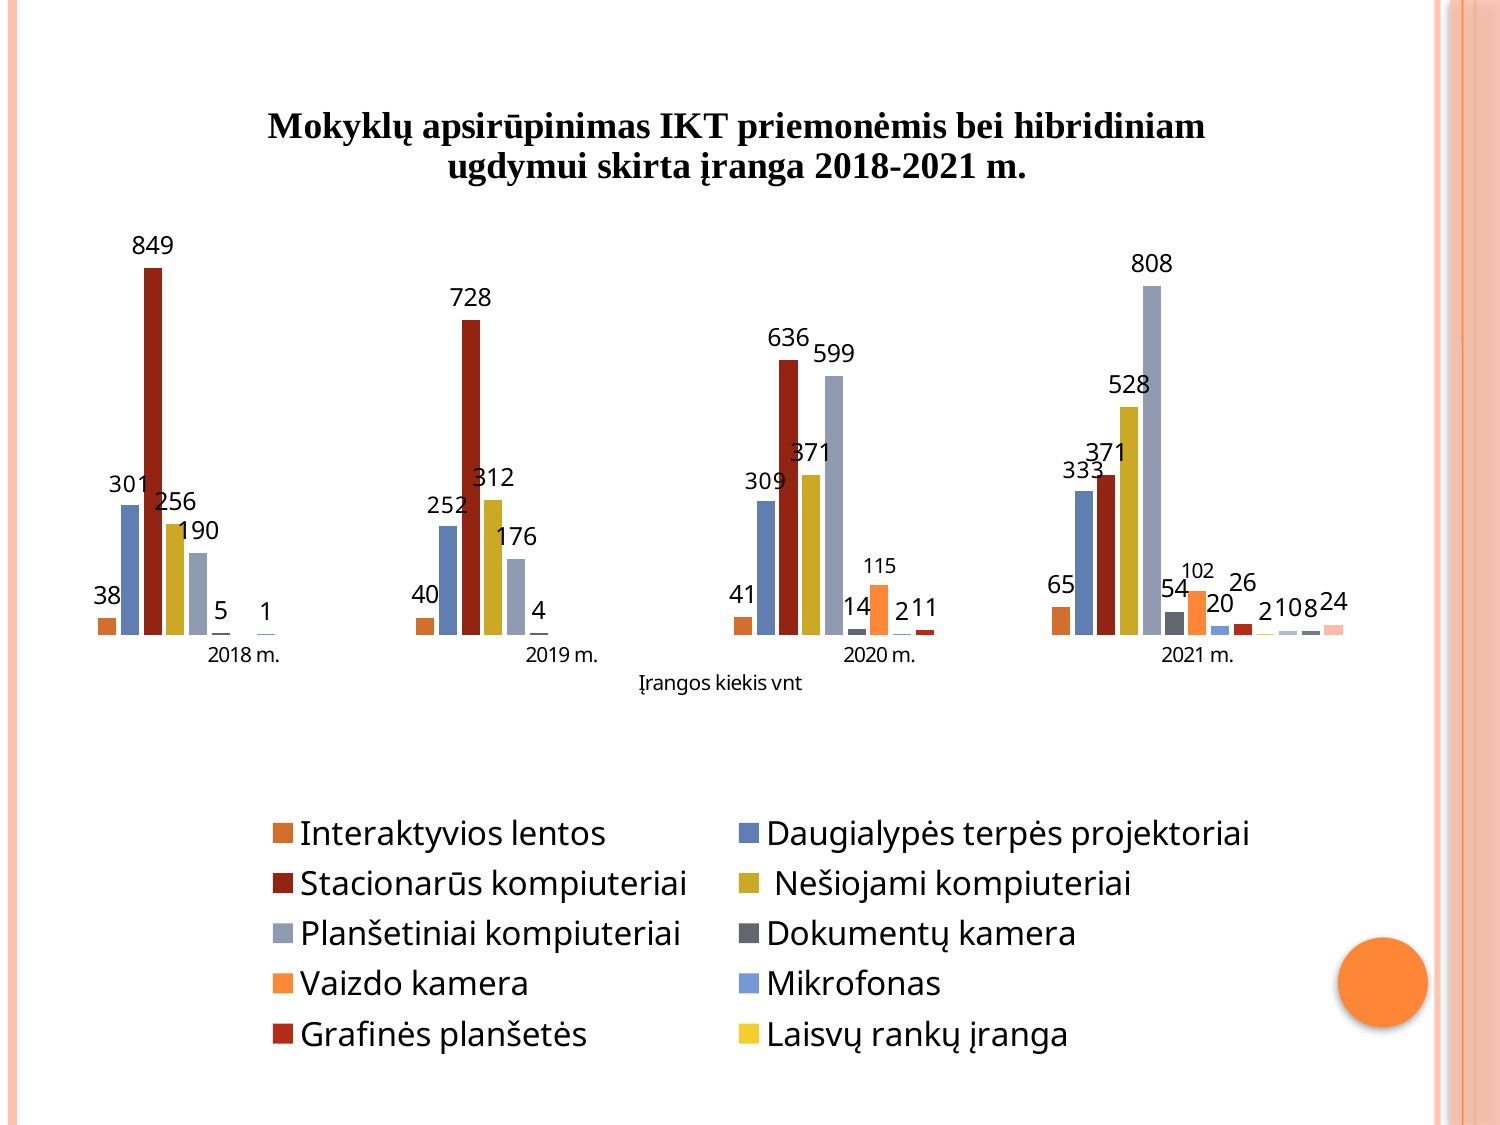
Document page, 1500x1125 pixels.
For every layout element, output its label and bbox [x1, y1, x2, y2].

chart [74, 65, 1401, 1063]
